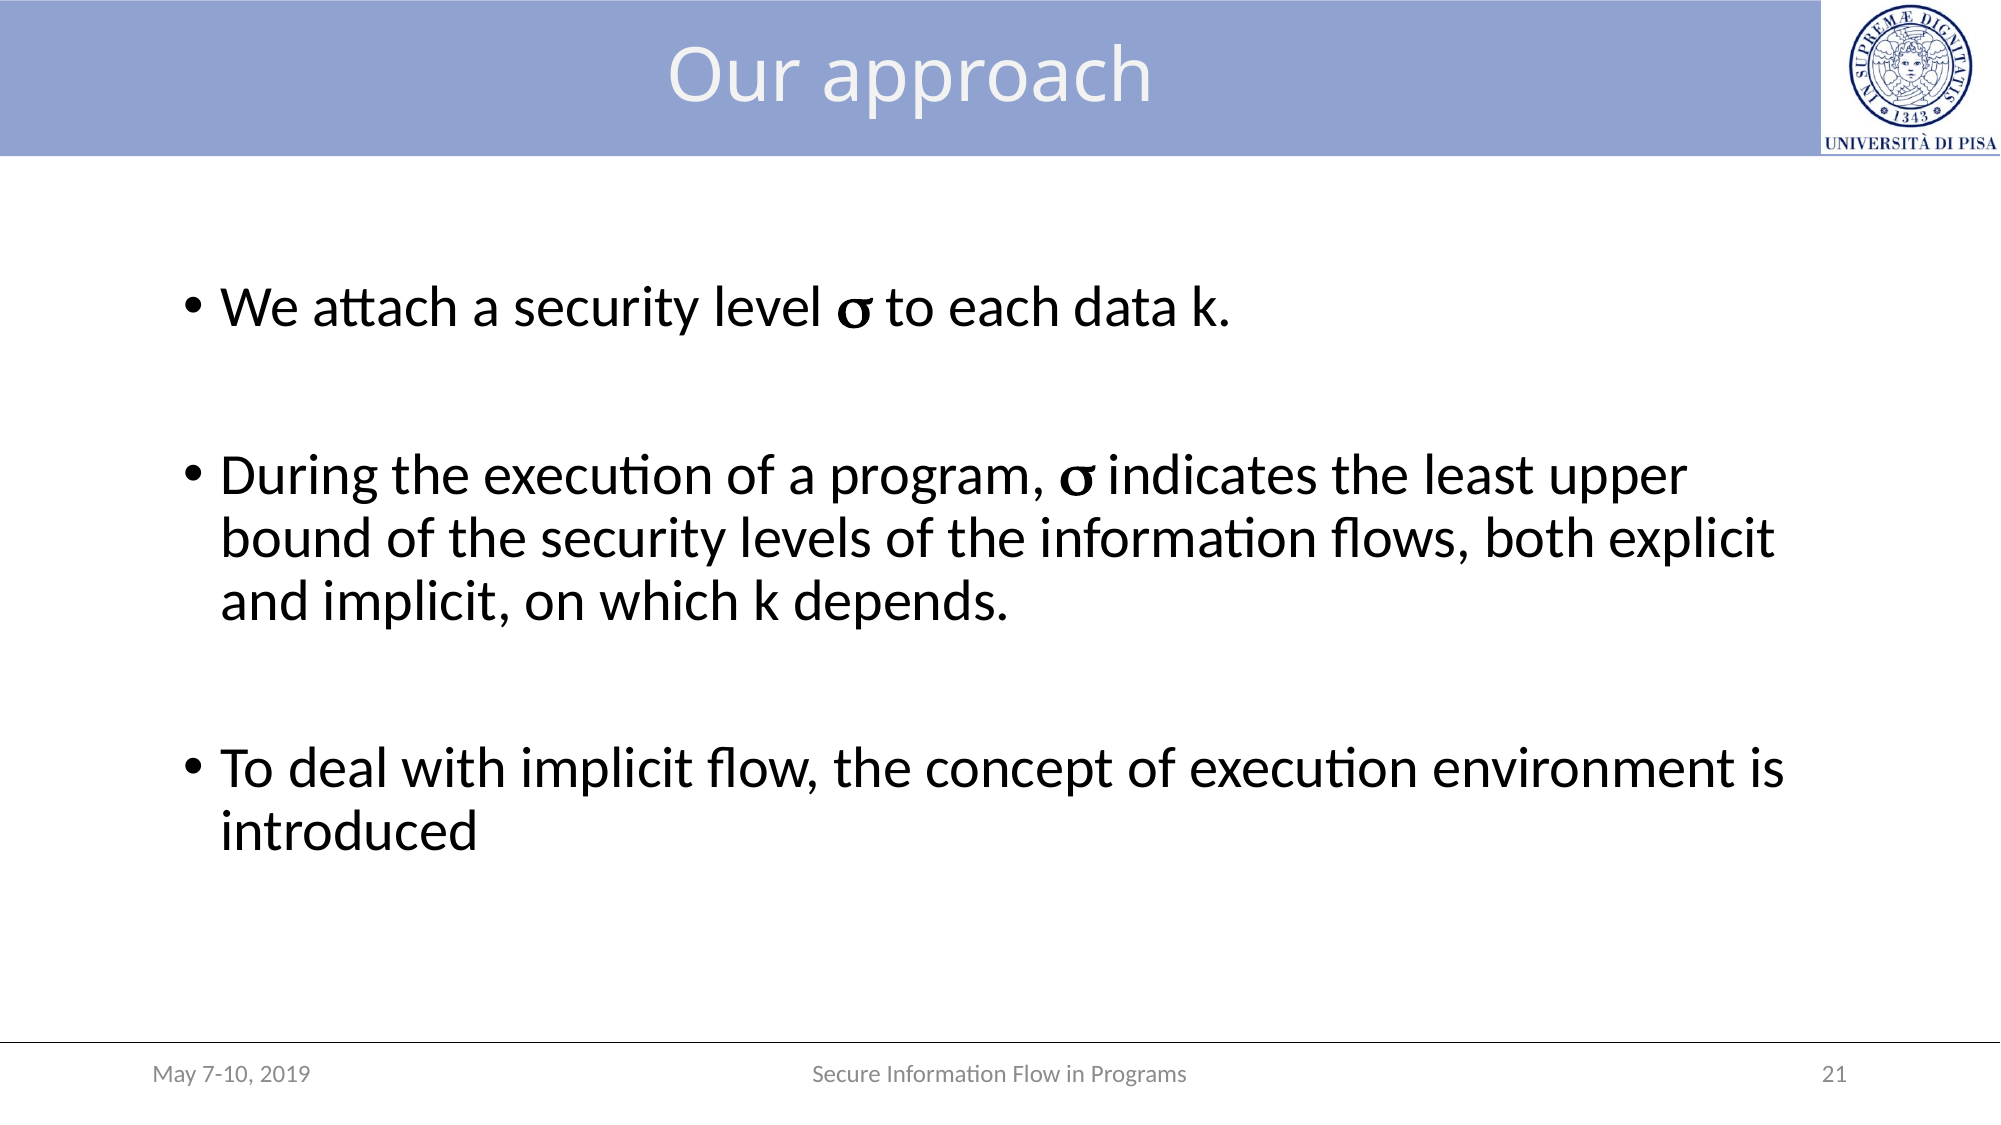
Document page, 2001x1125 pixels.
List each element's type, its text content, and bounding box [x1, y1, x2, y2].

slide_number 21 [1412, 1042, 1863, 1103]
list We attach a security level  to each data k. During the execution of a program,  indicates the least upper bound of the security levels of the information flows, both explicit and implicit, on which k depends. To deal with implicit flow, the concept of execution environment is introduced [168, 268, 1842, 983]
footer Secure Information Flow in Programs [662, 1042, 1338, 1103]
picture [1822, 0, 2000, 154]
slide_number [137, 1042, 588, 1103]
title Our approach [0, 0, 1822, 154]
